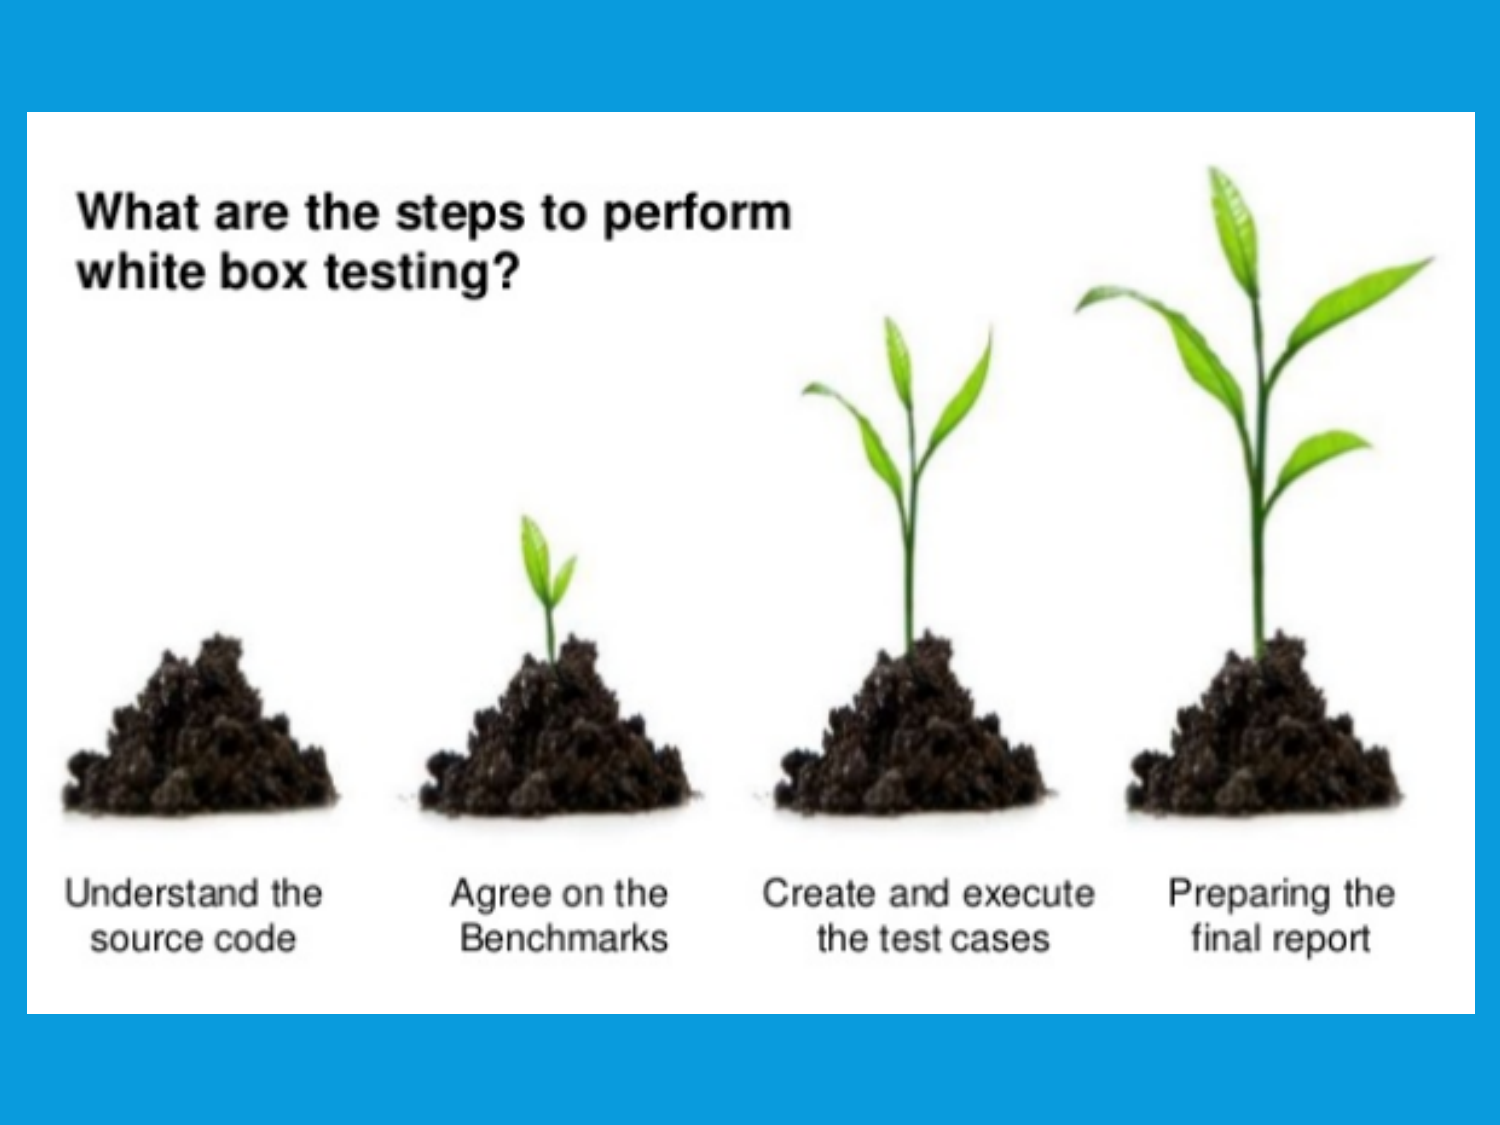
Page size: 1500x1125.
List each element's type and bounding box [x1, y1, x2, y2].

picture [28, 113, 1474, 1013]
